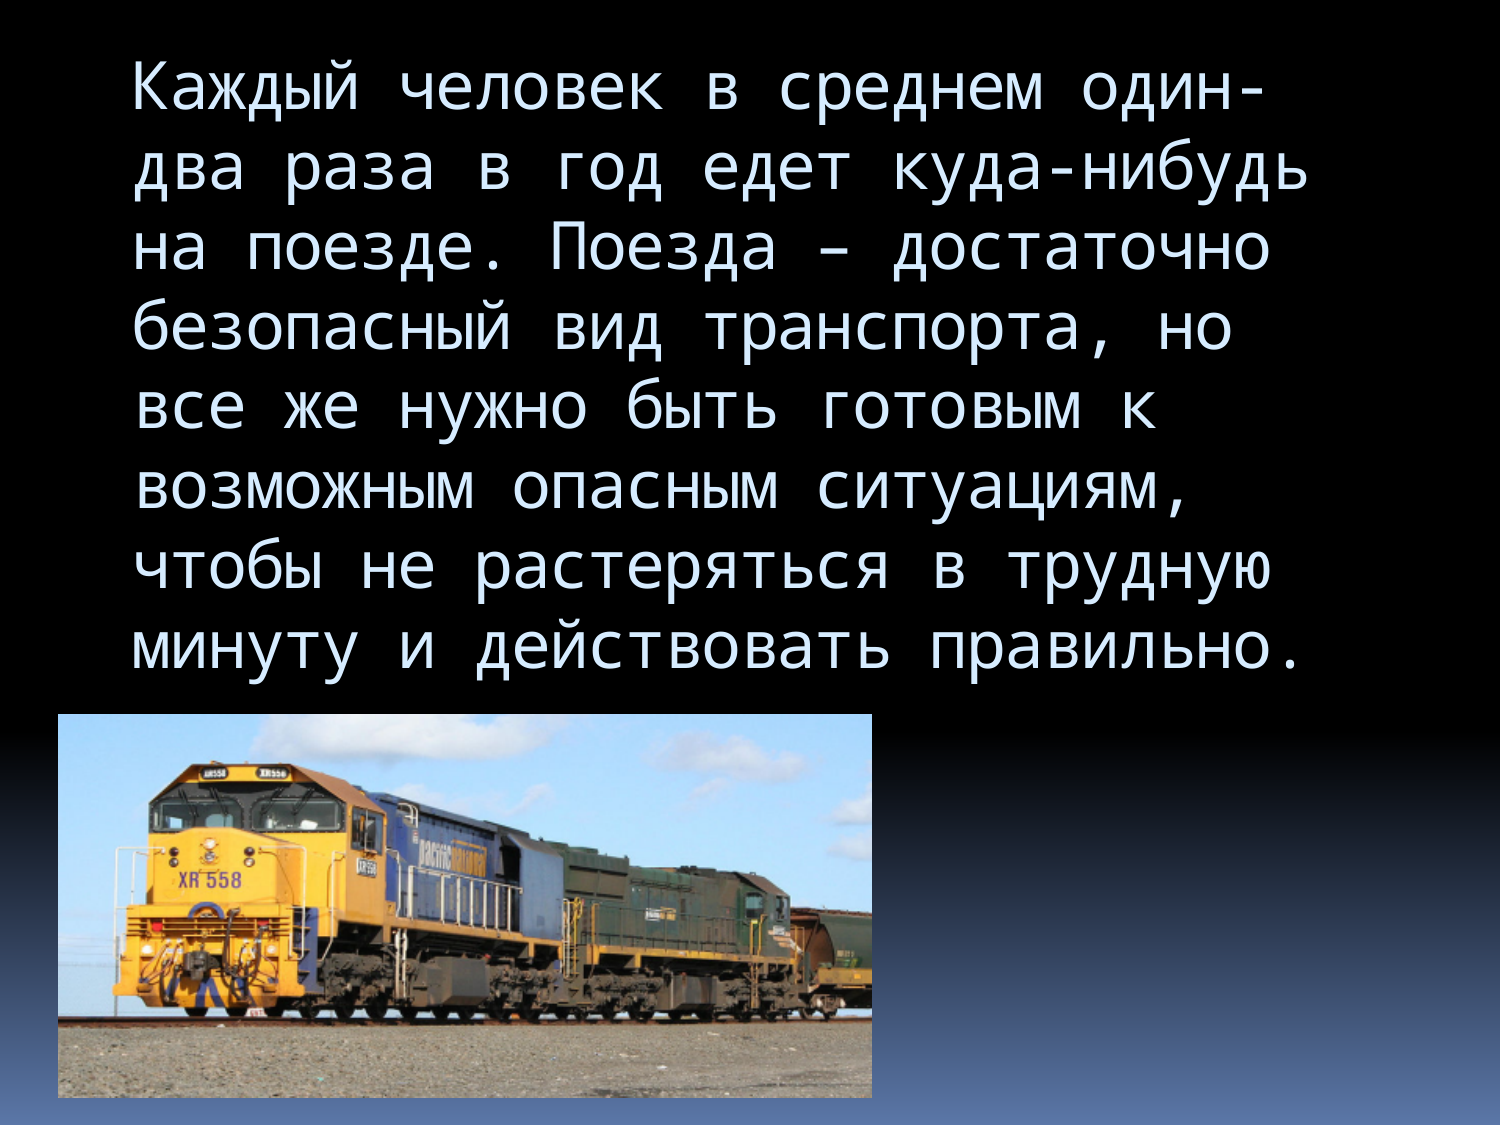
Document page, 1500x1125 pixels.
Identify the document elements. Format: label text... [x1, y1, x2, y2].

title Каждый человек в среднем один-два раза в год едет куда-нибудь на поезде. Поезда – достаточно безопасный вид транспорта, но все же нужно быть готовым к возможным опасным ситуациям, чтобы не растеряться в трудную минуту и действовать правильно. [117, 35, 1393, 186]
picture [58, 714, 872, 1099]
